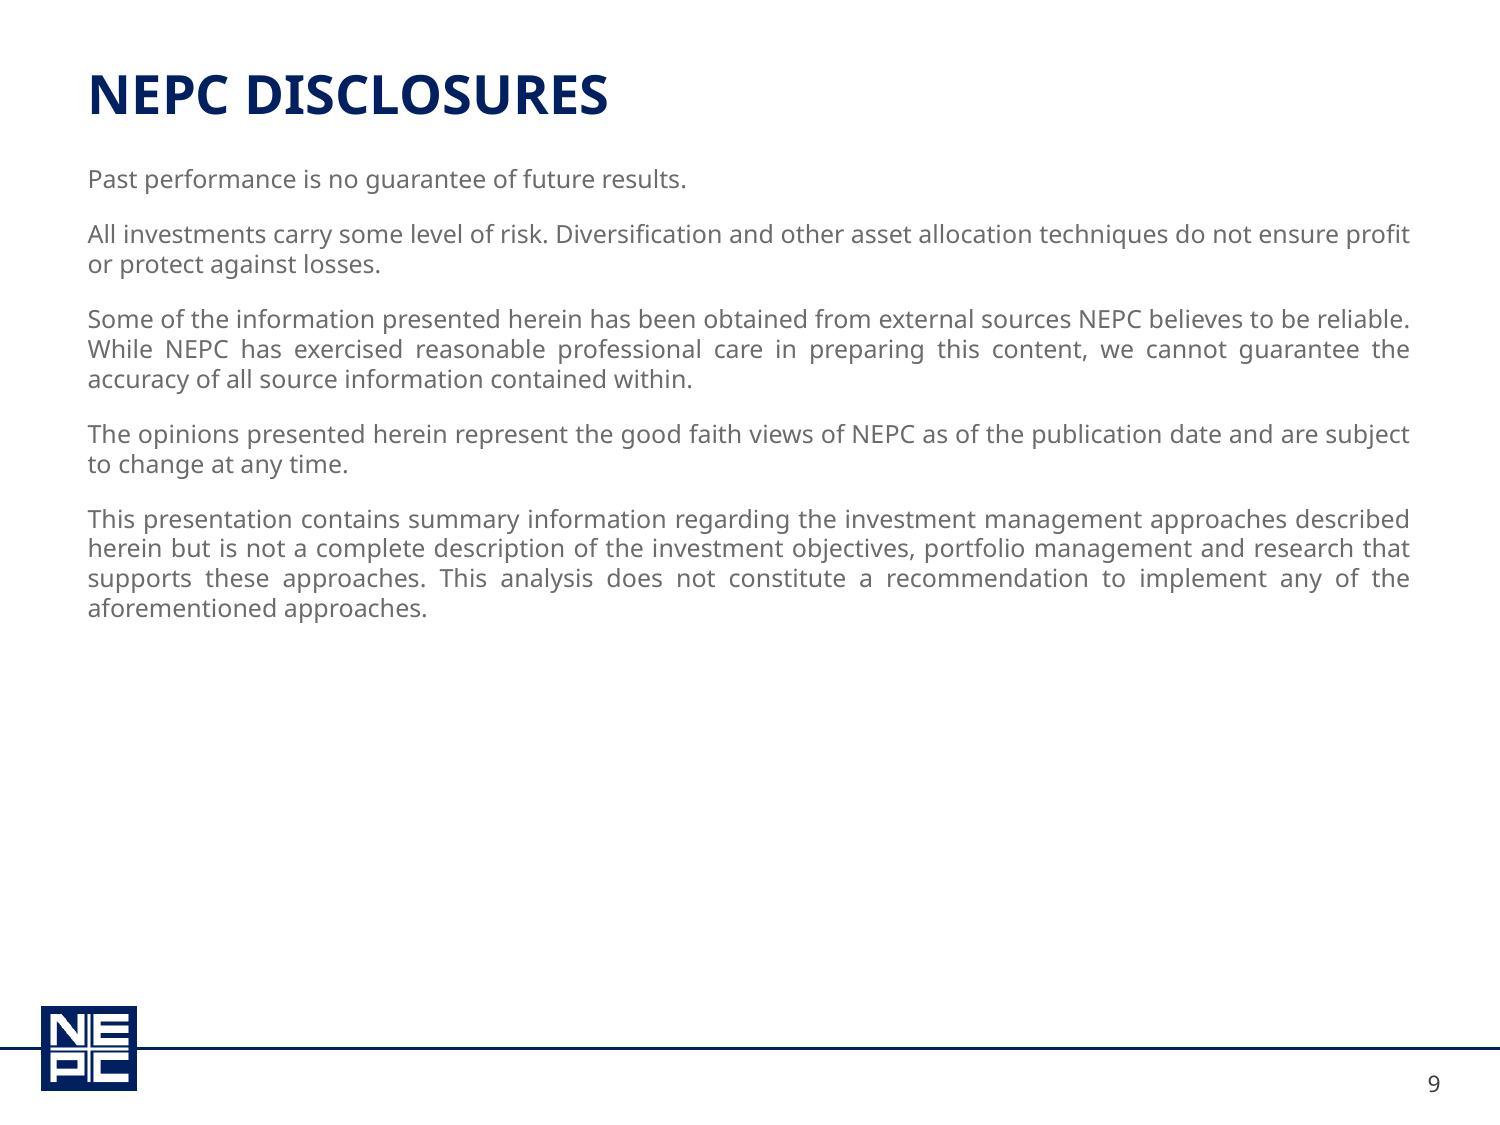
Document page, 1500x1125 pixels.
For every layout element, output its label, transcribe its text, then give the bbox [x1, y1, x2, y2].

list Past performance is no guarantee of future results. All investments carry some level of risk. Diversification and other asset allocation techniques do not ensure profit or protect against losses. Some of the information presented herein has been obtained from external sources NEPC believes to be reliable. While NEPC has exercised reasonable professional care in preparing this content, we cannot guarantee the accuracy of all source information contained within. The opinions presented herein represent the good faith views of NEPC as of the publication date and are subject to change at any time. This presentation contains summary information regarding the investment management approaches described herein but is not a complete description of the investment objectives, portfolio management and research that supports these approaches. This analysis does not constitute a recommendation to implement any of the aforementioned approaches. [87, 156, 1413, 938]
title Nepc disclosures [87, 2, 1413, 126]
picture [41, 1006, 137, 1091]
slide_number 9 [1321, 1073, 1456, 1109]
